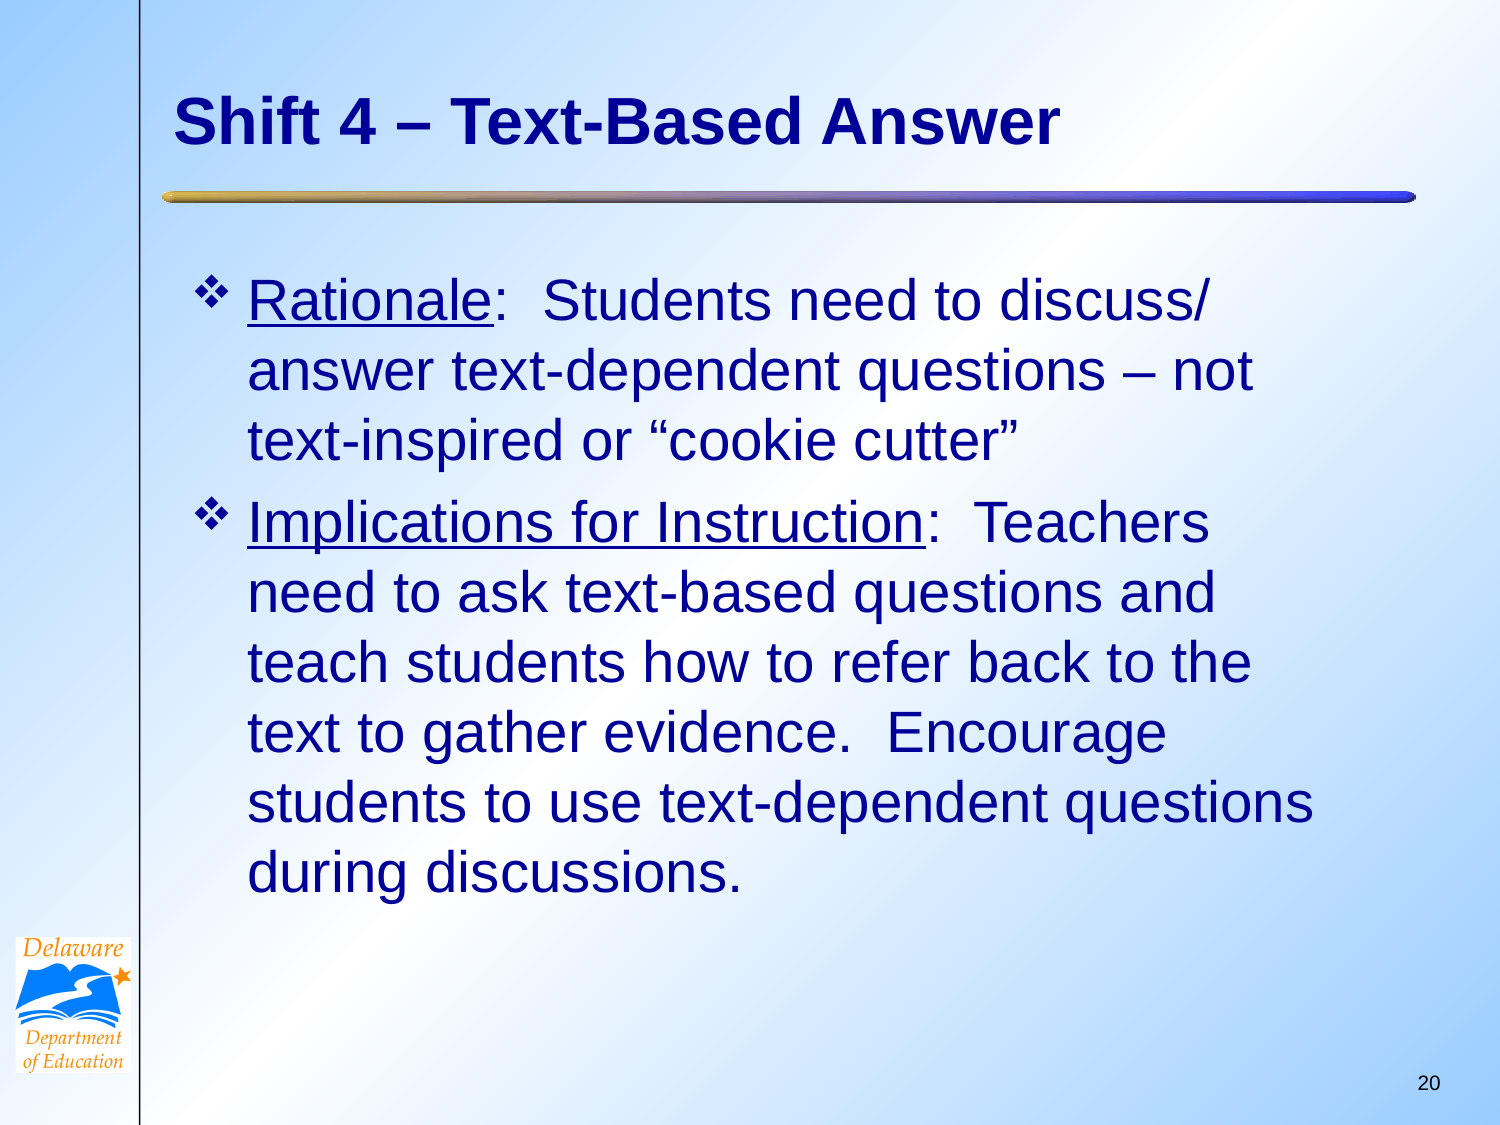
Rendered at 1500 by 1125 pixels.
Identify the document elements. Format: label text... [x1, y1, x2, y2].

picture [152, 189, 1425, 204]
slide_number 19 [1142, 1054, 1456, 1110]
title Shift 4 – Text-Based Answer [165, 25, 1451, 166]
list Rationale: Students need to discuss/ answer text-dependent questions – not text-inspired or “cookie cutter” Implications for Instruction: Teachers need to ask text-based questions and teach students how to refer back to the text to gather evidence. Encourage students to use text-dependent questions during discussions. [175, 254, 1333, 930]
picture [15, 937, 131, 1073]
